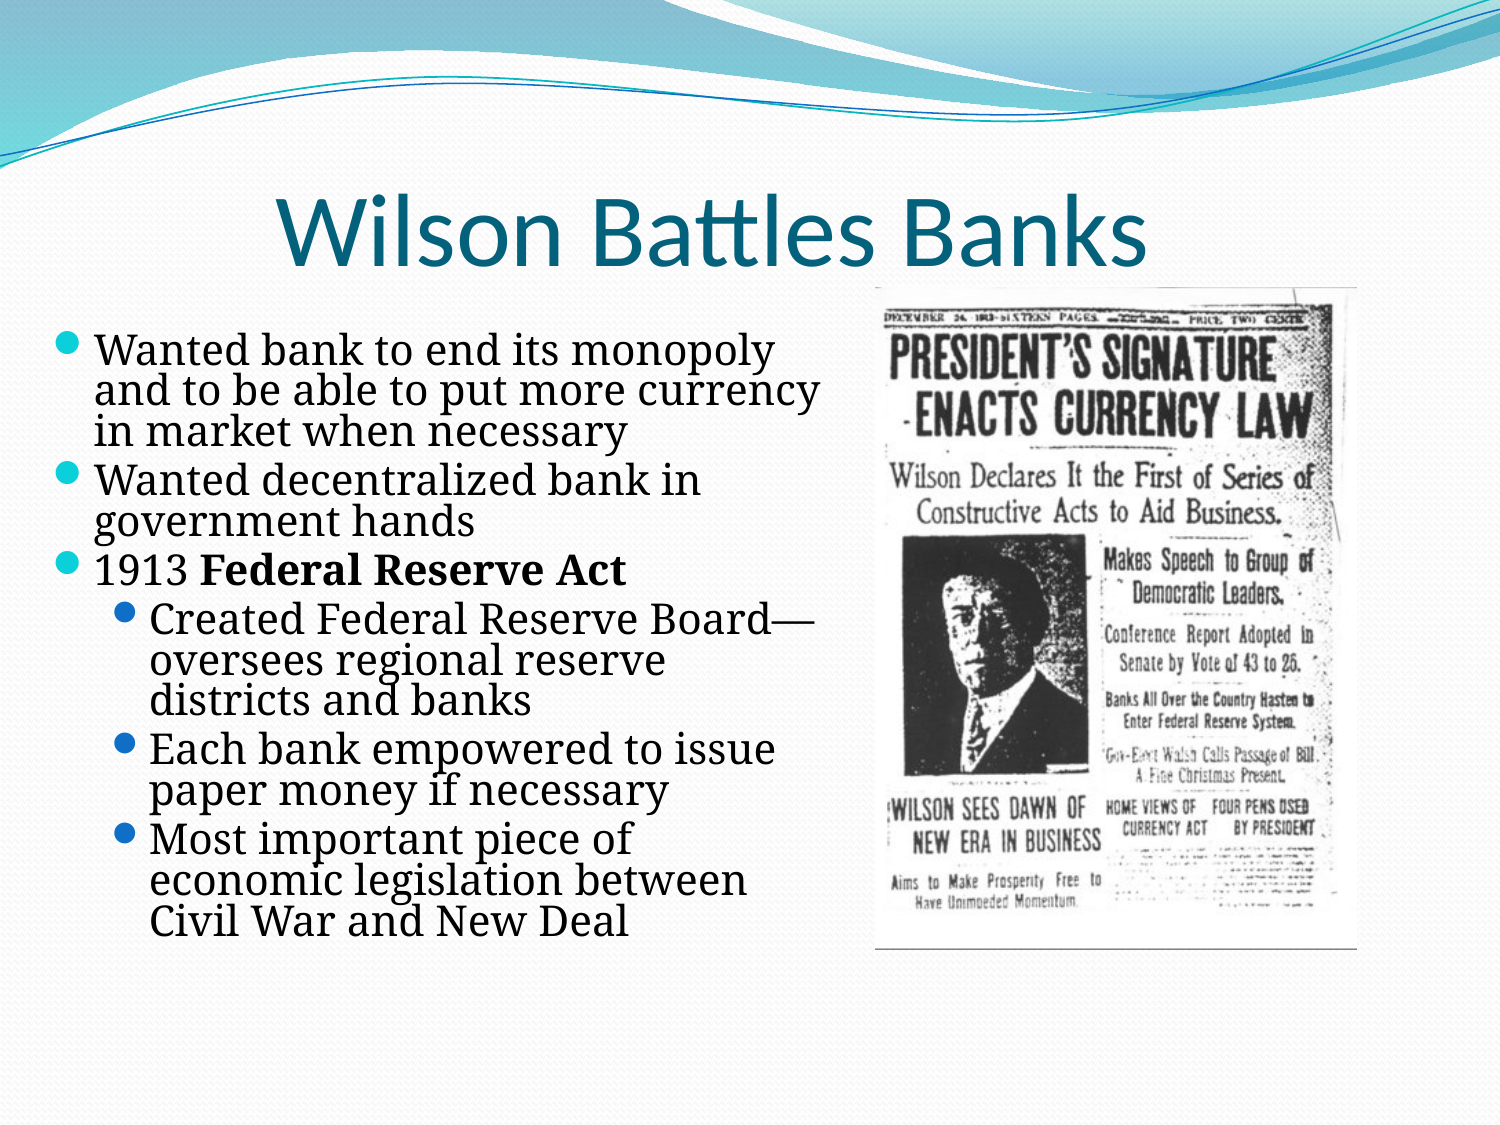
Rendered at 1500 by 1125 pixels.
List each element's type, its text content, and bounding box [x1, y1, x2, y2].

title Wilson Battles Banks [275, 75, 1425, 288]
list Wanted bank to end its monopoly and to be able to put more currency in market when necessary Wanted decentralized bank in government hands 1913 Federal Reserve Act Created Federal Reserve Board—oversees regional reserve districts and banks Each bank empowered to issue paper money if necessary Most important piece of economic legislation between Civil War and New Deal [37, 324, 838, 1000]
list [874, 287, 1358, 951]
